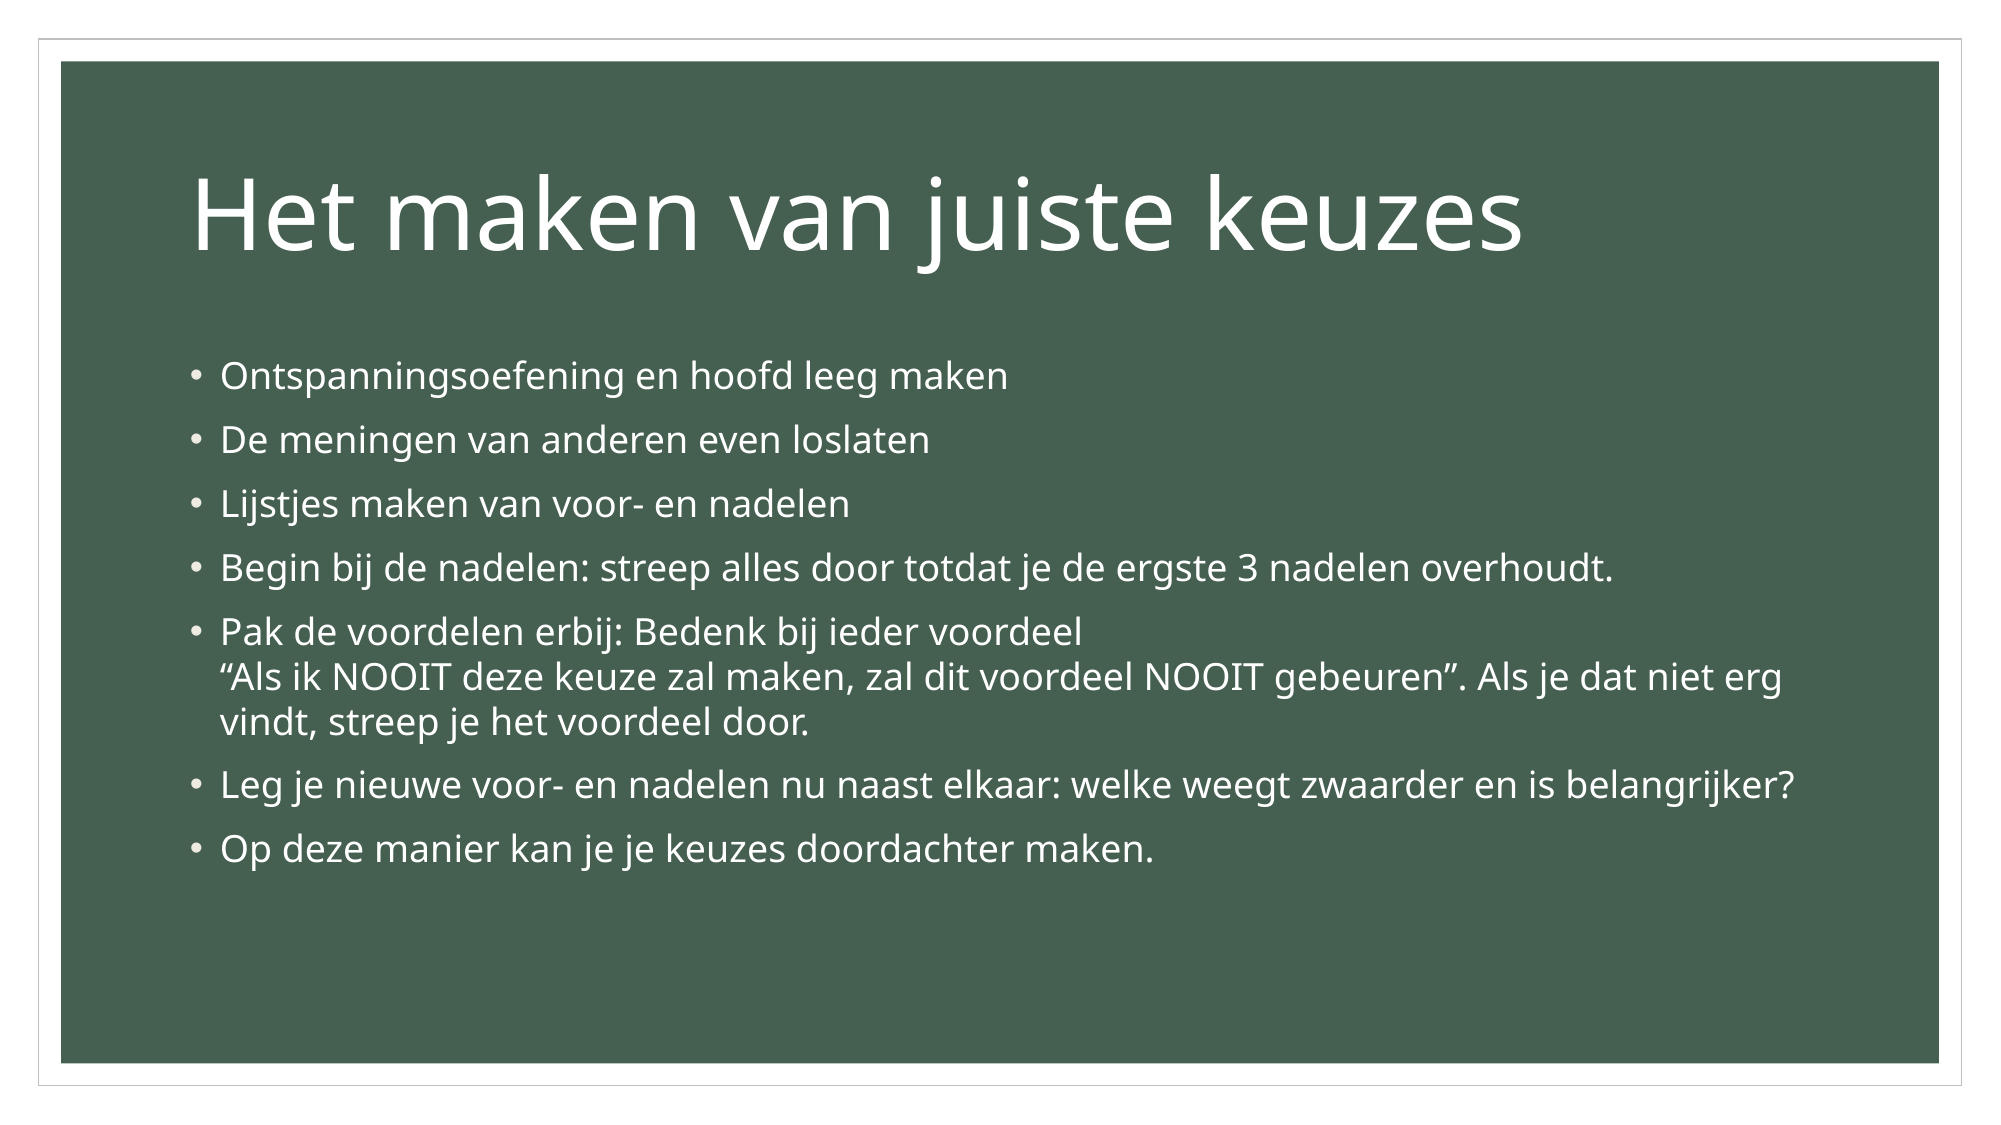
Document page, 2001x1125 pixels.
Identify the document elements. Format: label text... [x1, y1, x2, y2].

title Het maken van juiste keuzes [174, 105, 1825, 331]
list Ontspanningsoefening en hoofd leeg maken De meningen van anderen even loslaten Lijstjes maken van voor- en nadelen Begin bij de nadelen: streep alles door totdat je de ergste 3 nadelen overhoudt. Pak de voordelen erbij: Bedenk bij ieder voordeel “Als ik NOOIT deze keuze zal maken, zal dit voordeel NOOIT gebeuren”. Als je dat niet erg vindt, streep je het voordeel door. Leg je nieuwe voor- en nadelen nu naast elkaar: welke weegt zwaarder en is belangrijker? Op deze manier kan je je keuzes doordachter maken. [174, 345, 1825, 990]
